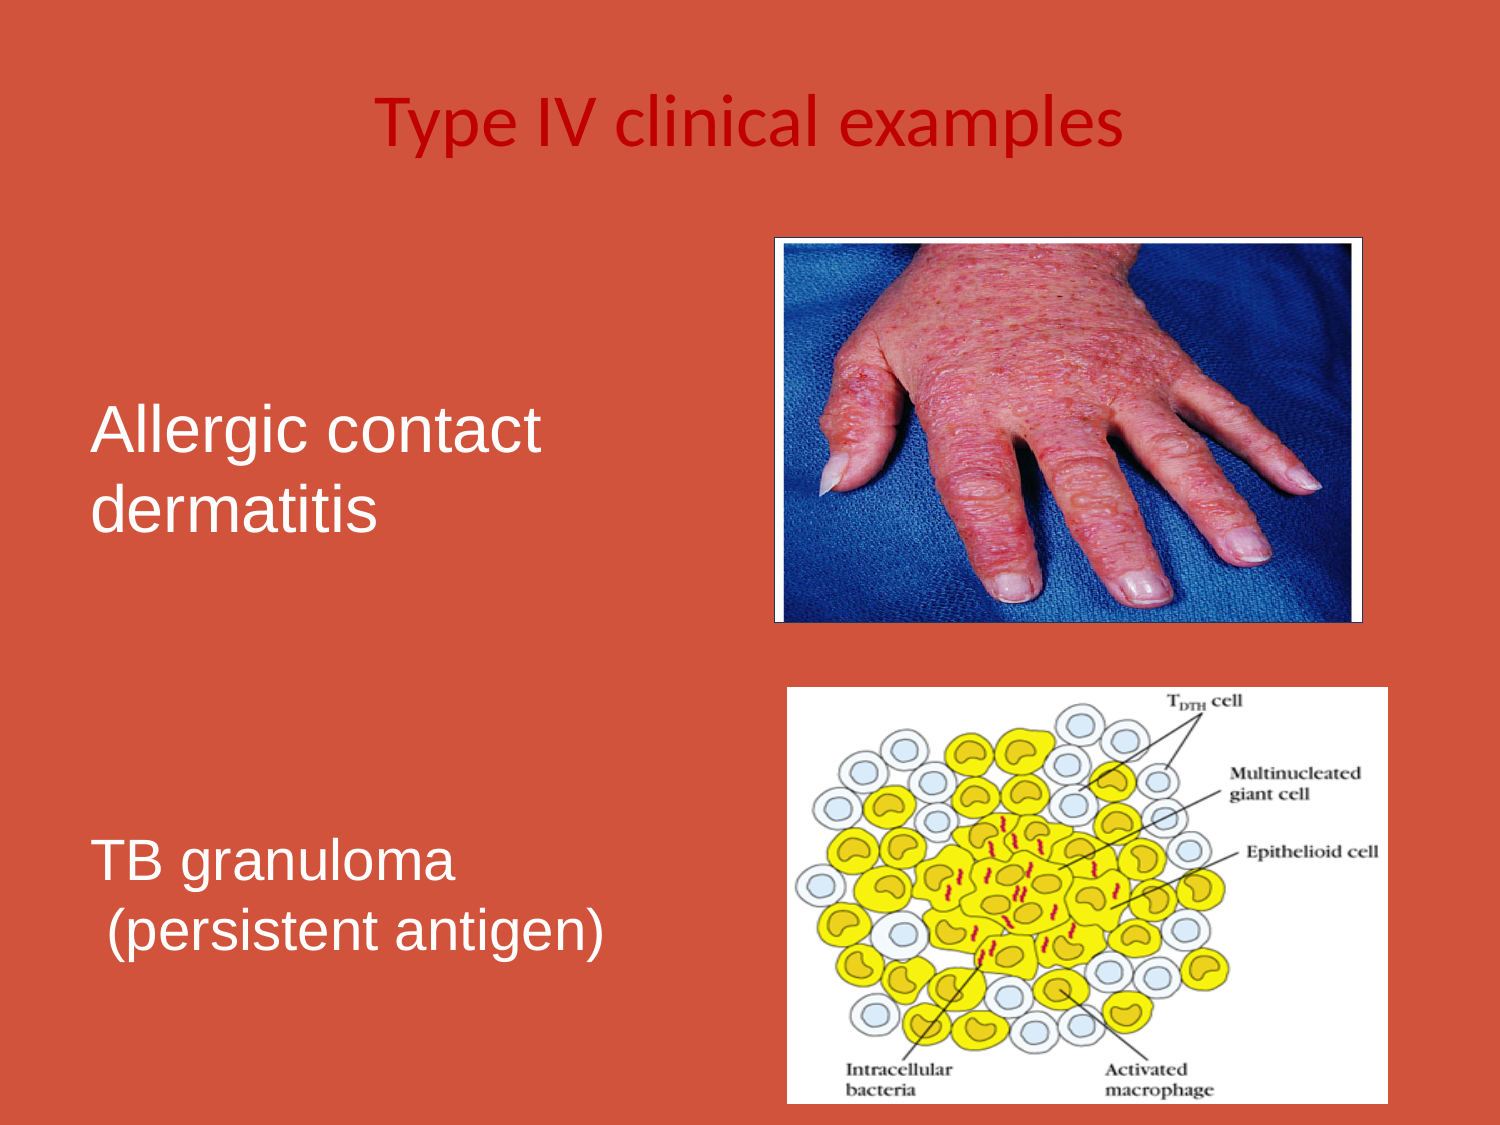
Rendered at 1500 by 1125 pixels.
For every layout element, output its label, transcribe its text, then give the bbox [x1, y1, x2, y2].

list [787, 687, 1388, 1104]
title Type IV clinical examples [75, 45, 1425, 188]
list TB granuloma (persistent antigen) [75, 675, 738, 1088]
picture [774, 237, 1363, 624]
list Allergic contact dermatitis [75, 237, 738, 623]
